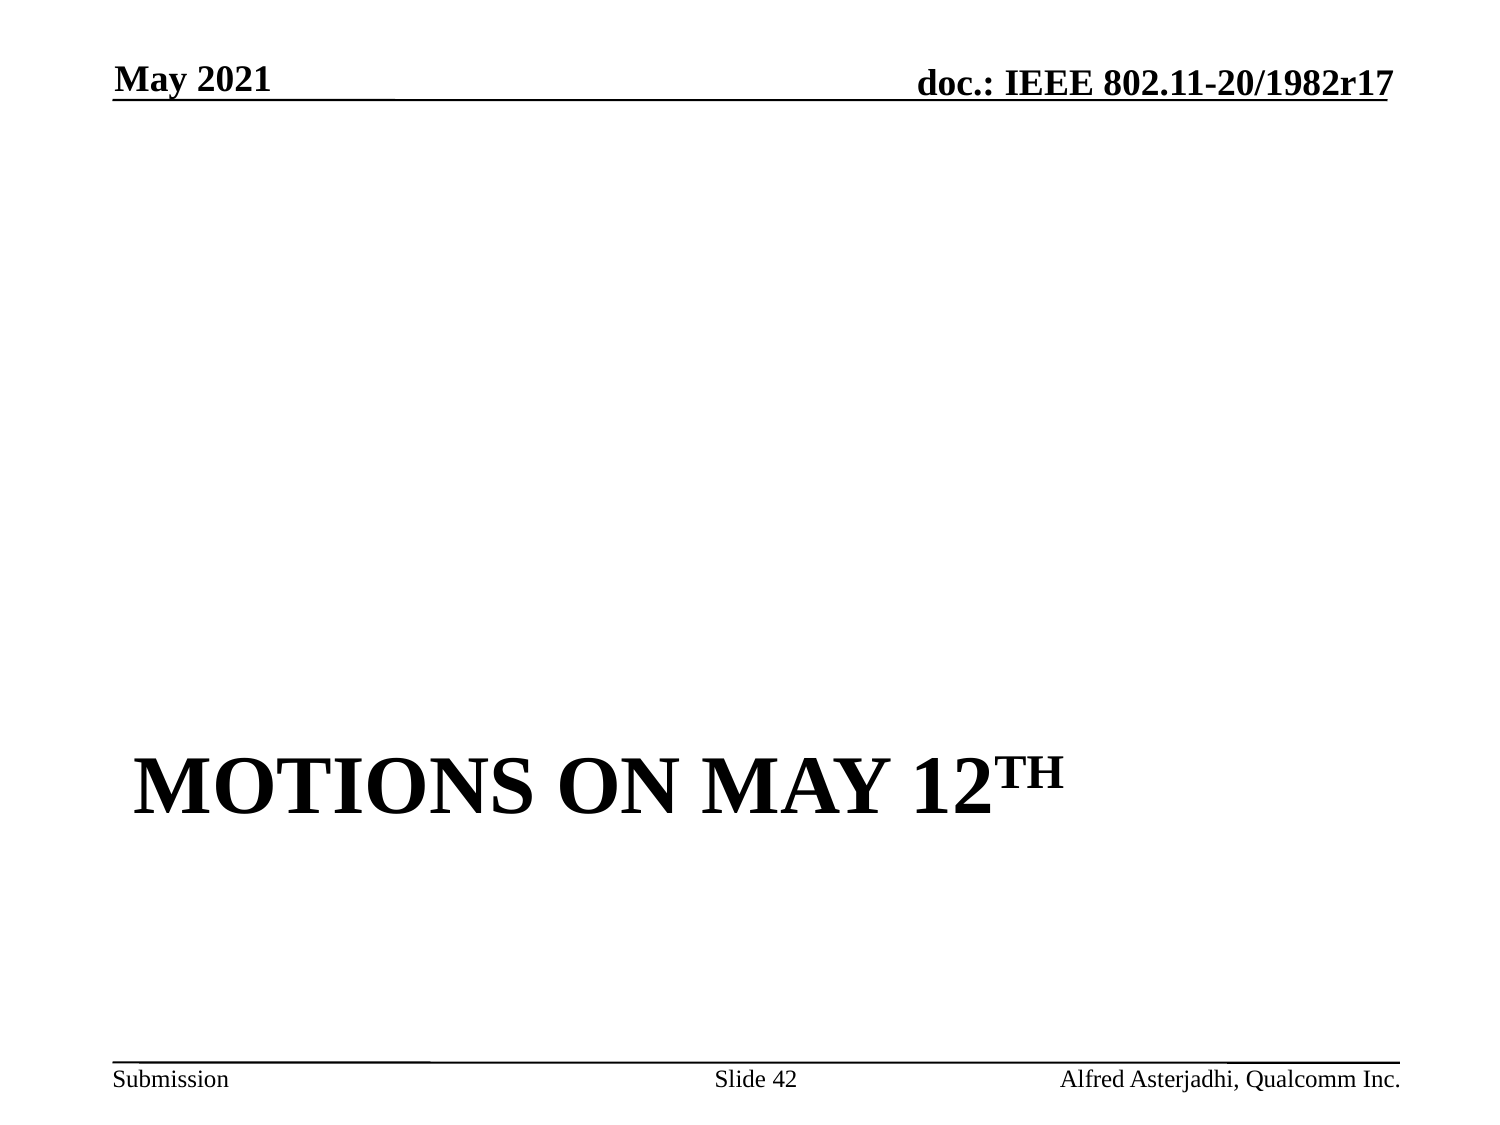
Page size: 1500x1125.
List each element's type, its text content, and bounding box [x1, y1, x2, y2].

footer Alfred Asterjadhi, Qualcomm Inc. [878, 1061, 1402, 1093]
title Motions on May 12th [118, 722, 1394, 947]
slide_number Slide 42 [712, 1061, 800, 1123]
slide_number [114, 54, 423, 100]
